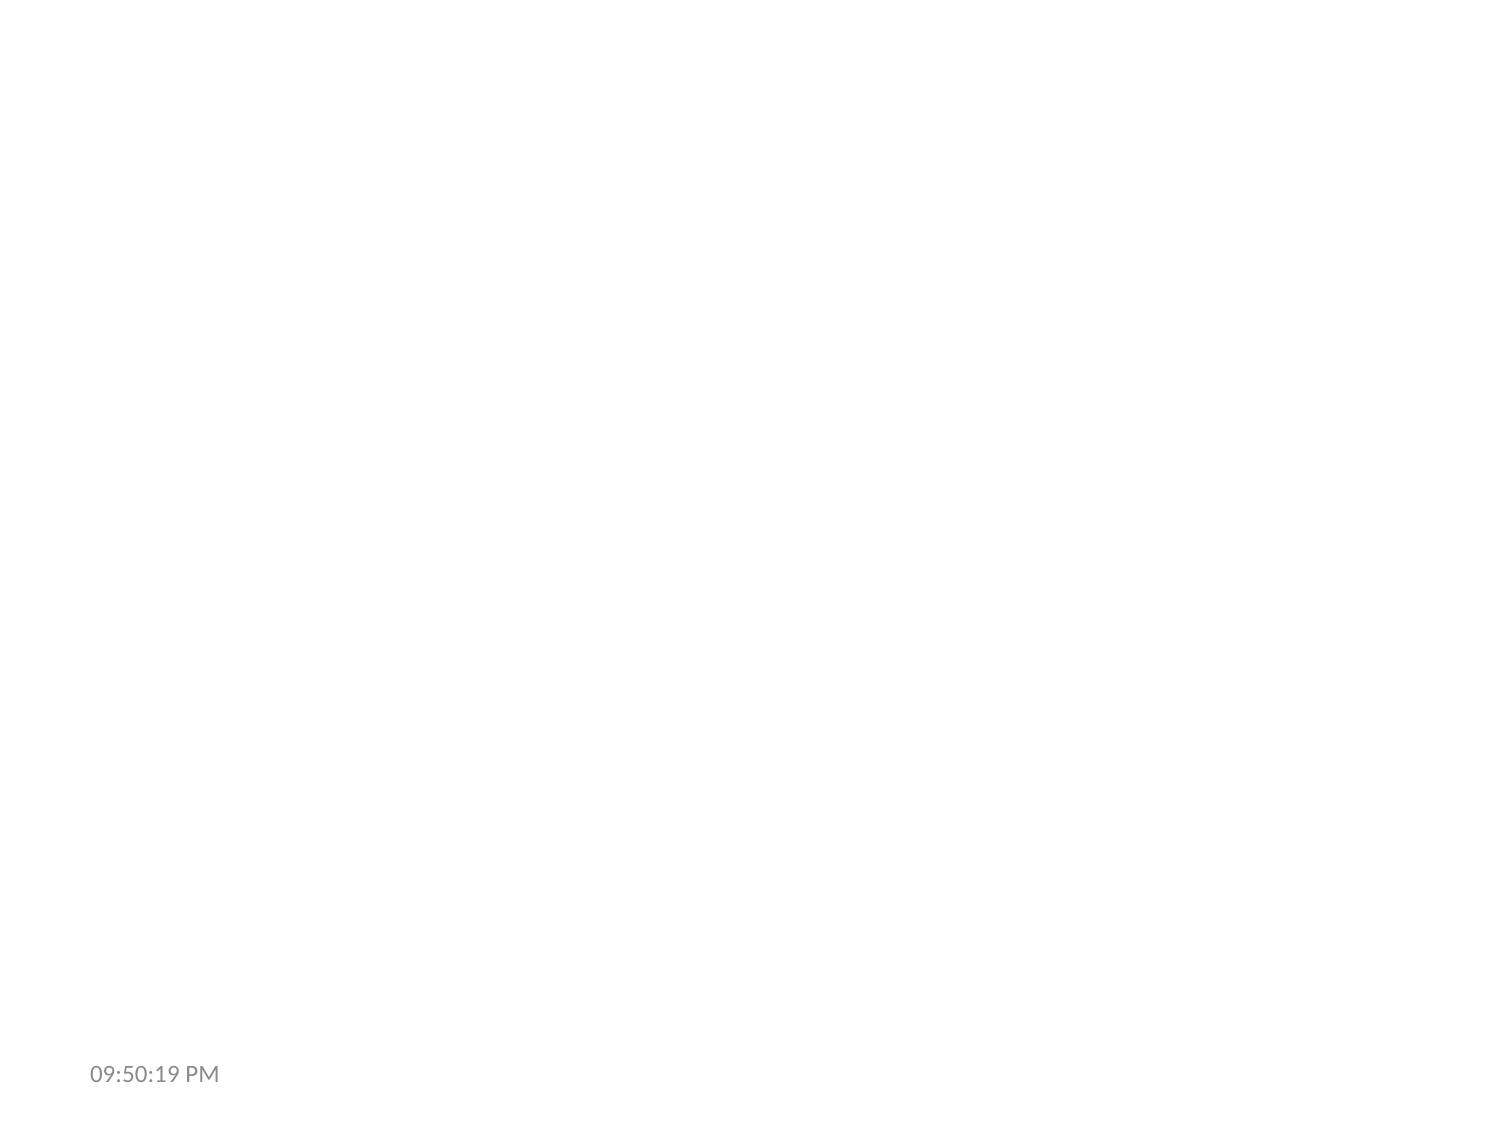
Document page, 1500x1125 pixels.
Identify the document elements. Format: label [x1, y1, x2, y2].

slide_number [75, 1042, 425, 1103]
